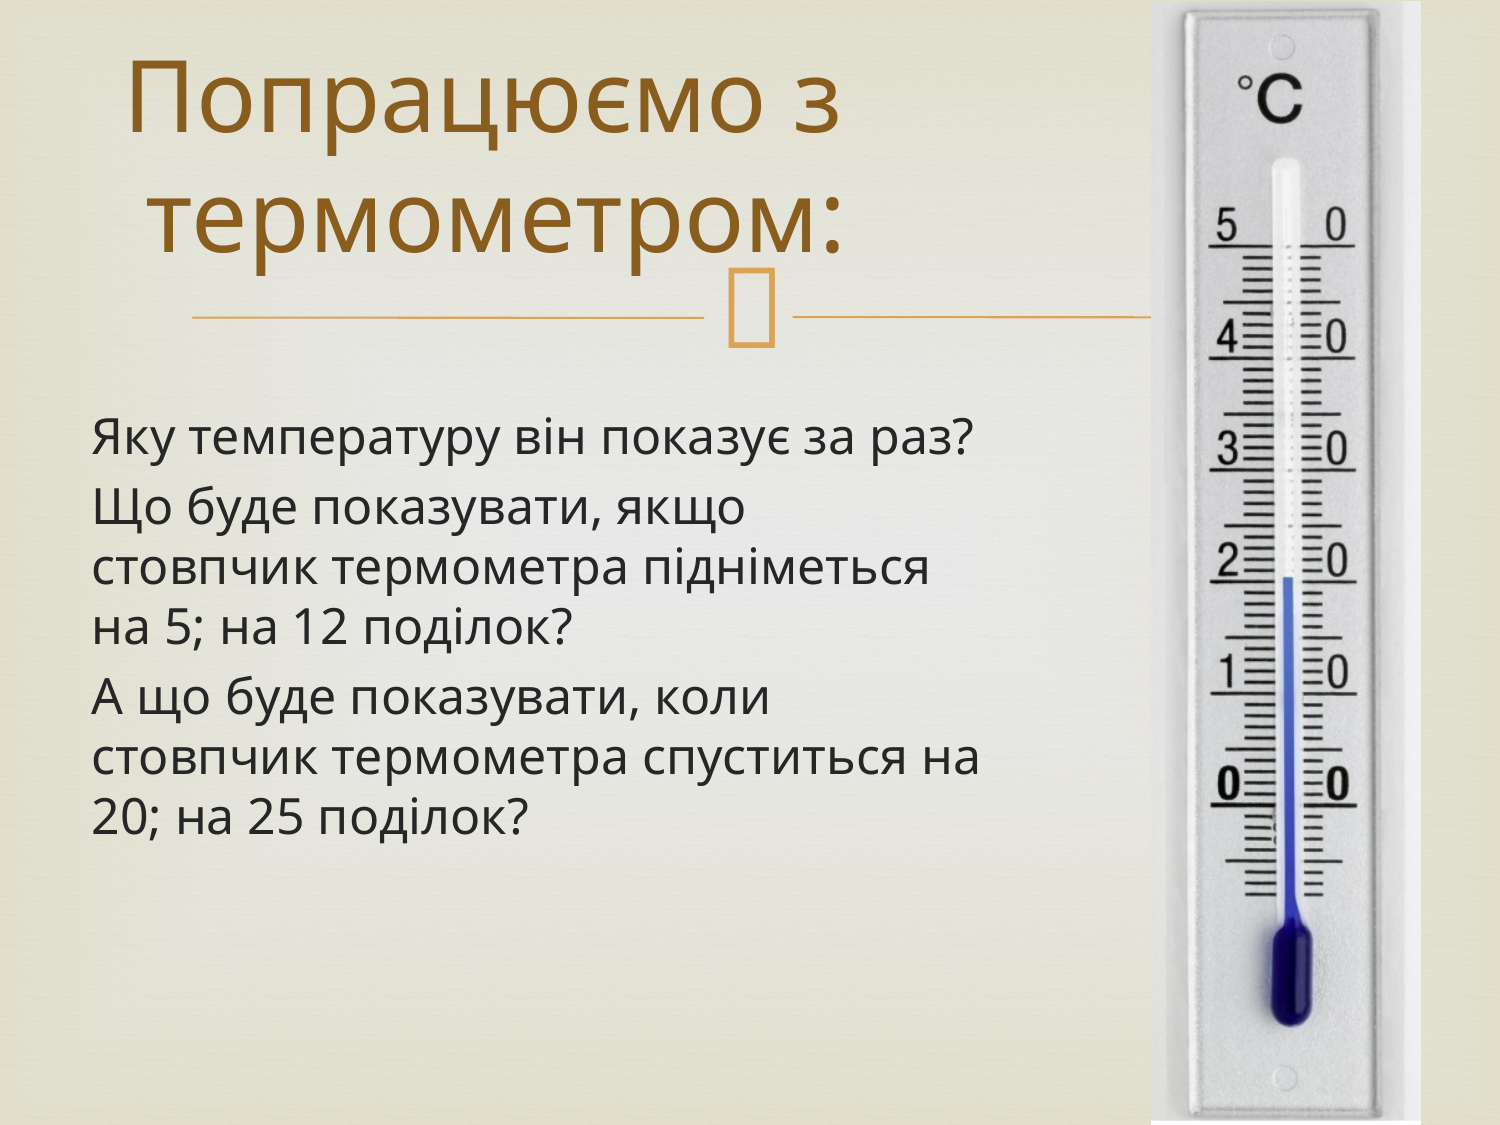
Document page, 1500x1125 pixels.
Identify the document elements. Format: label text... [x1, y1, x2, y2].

list Яку температуру він показує за­ раз? Що буде показувати, якщо стовпчик термометра підніметься на 5; на 12 поділок? А що буде показувати, коли стовпчик термометра спуститься на 20; на 25 поділок? [76, 397, 999, 1034]
title Попрацюємо з термометром: [0, 66, 993, 240]
picture [1151, 0, 1421, 1125]
